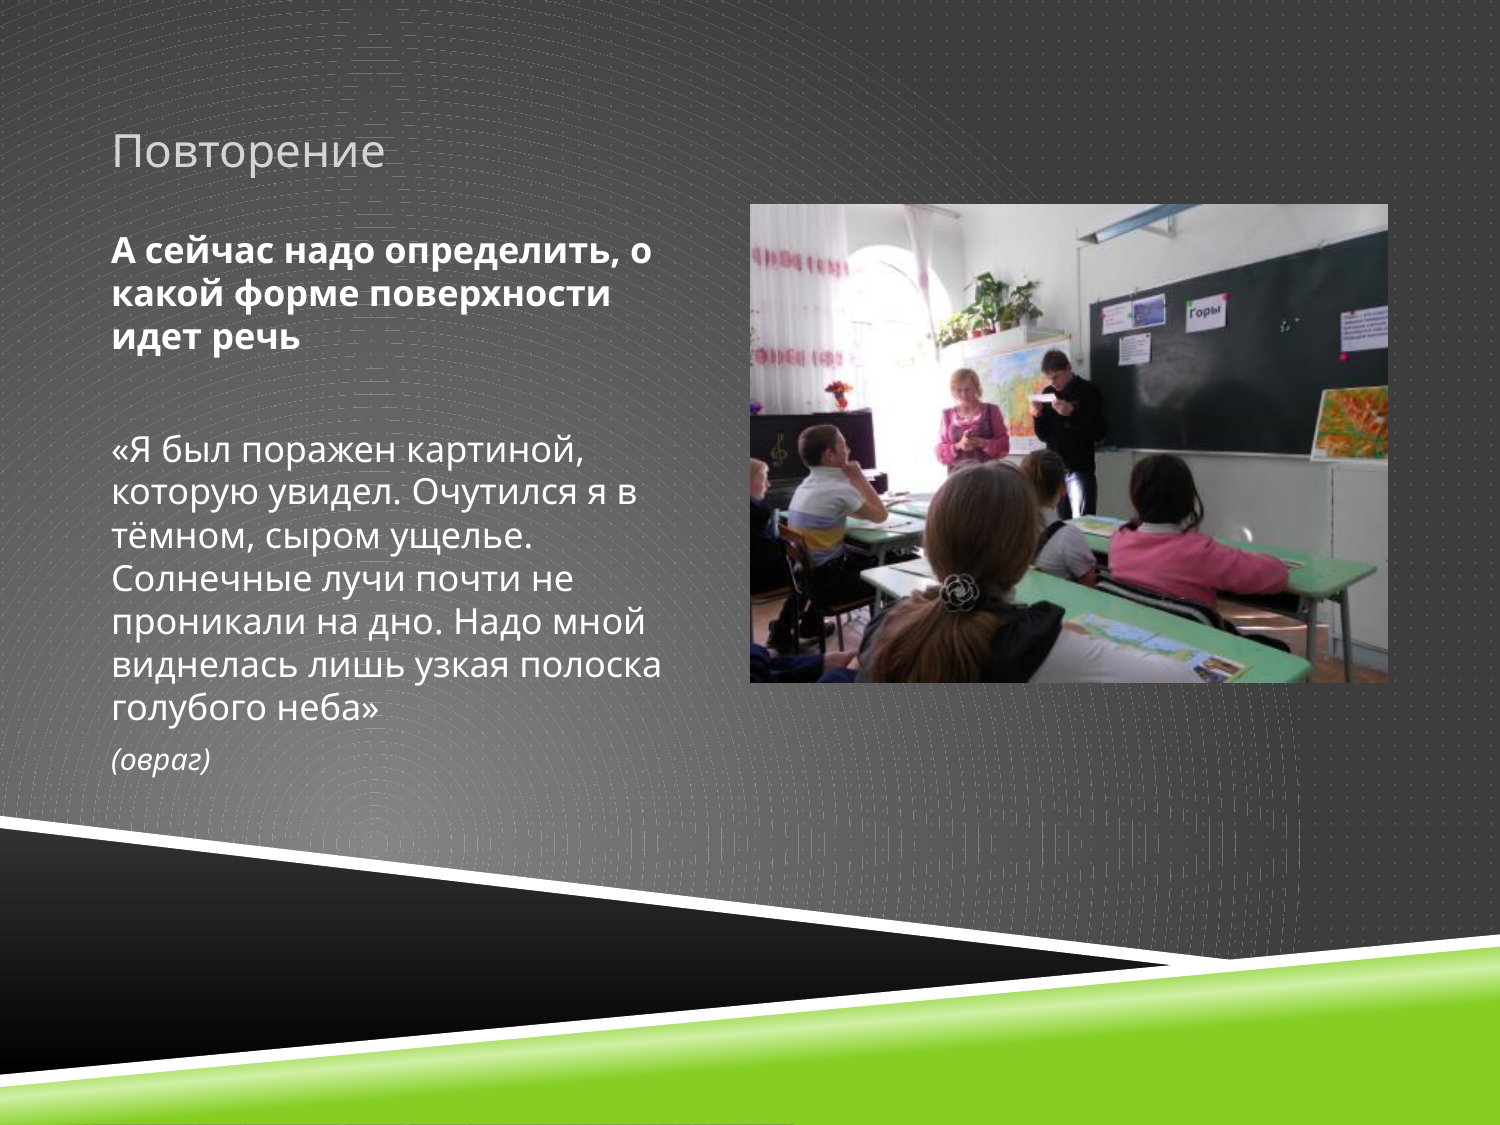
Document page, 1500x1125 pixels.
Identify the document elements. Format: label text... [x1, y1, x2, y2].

list А сейчас надо определить, о какой форме поверхности идет речь «Я был поражен картиной, которую увидел. Очутился я в тёмном, сыром ущелье. Солнечные лучи почти не проникали на дно. Надо мной виднелась лишь узкая полоска голубого неба» (овраг) [110, 219, 666, 791]
title Повторение [111, 99, 666, 185]
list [749, 204, 1388, 683]
